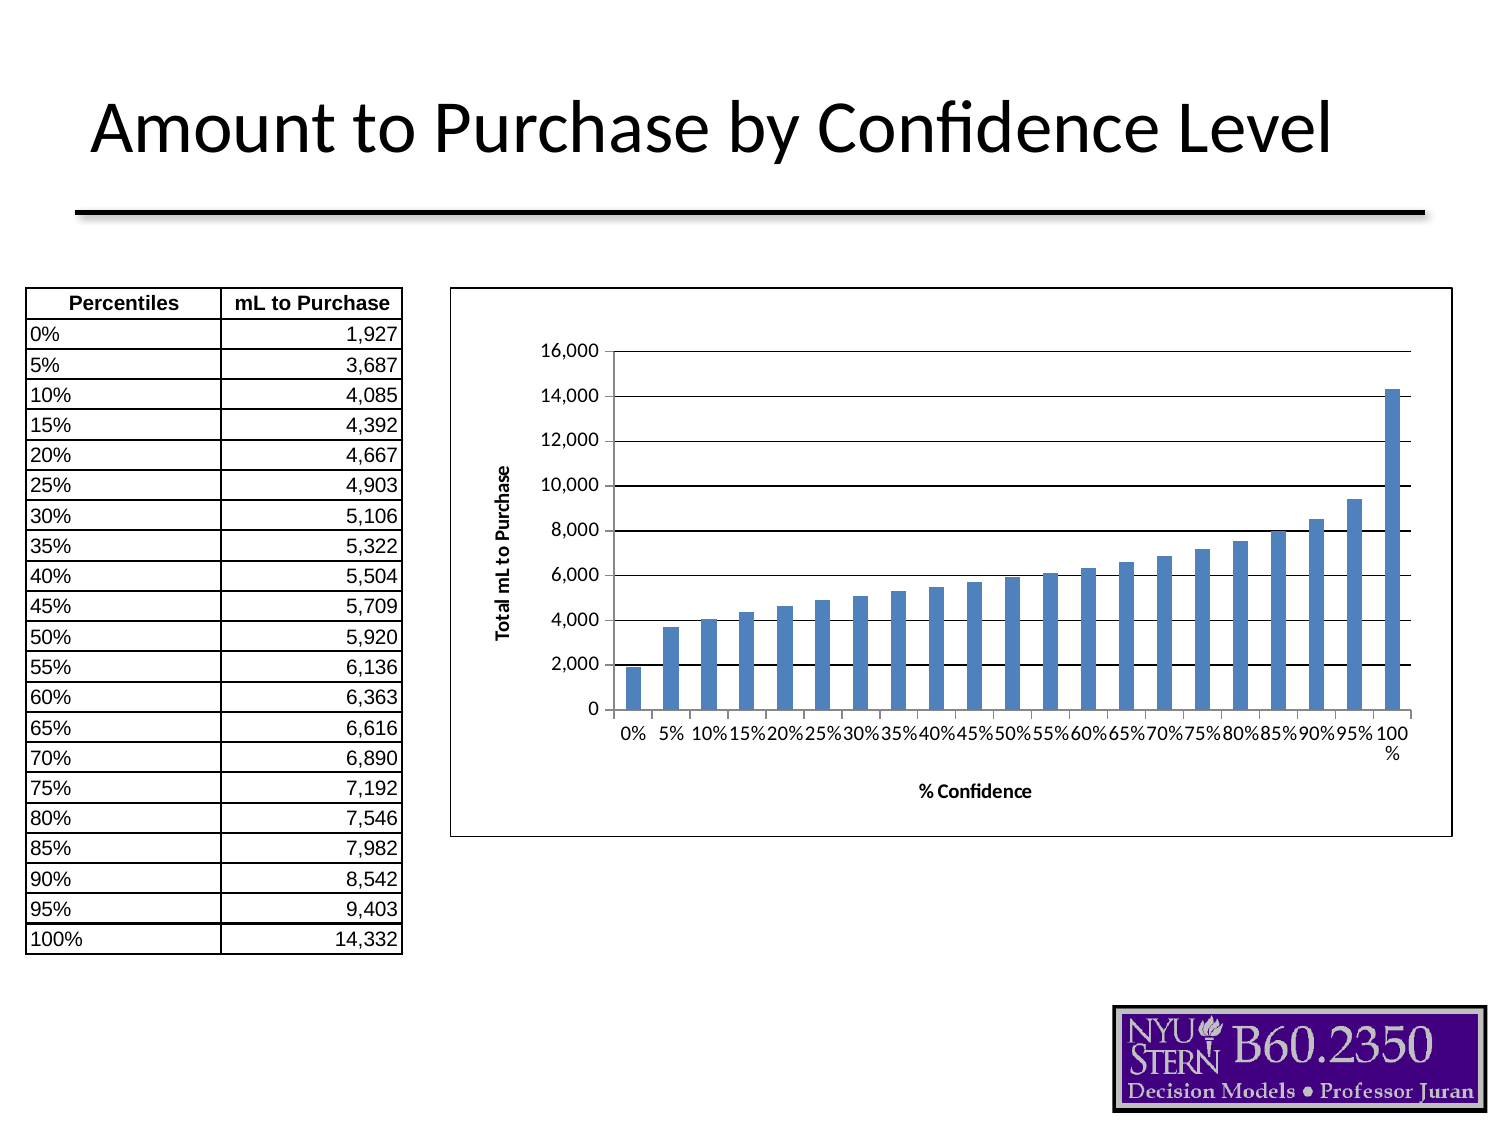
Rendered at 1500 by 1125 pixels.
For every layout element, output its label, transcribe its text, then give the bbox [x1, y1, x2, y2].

chart [449, 287, 1453, 838]
picture [24, 287, 404, 956]
picture [1112, 1005, 1488, 1113]
title Amount to Purchase by Confidence Level [75, 45, 1425, 200]
